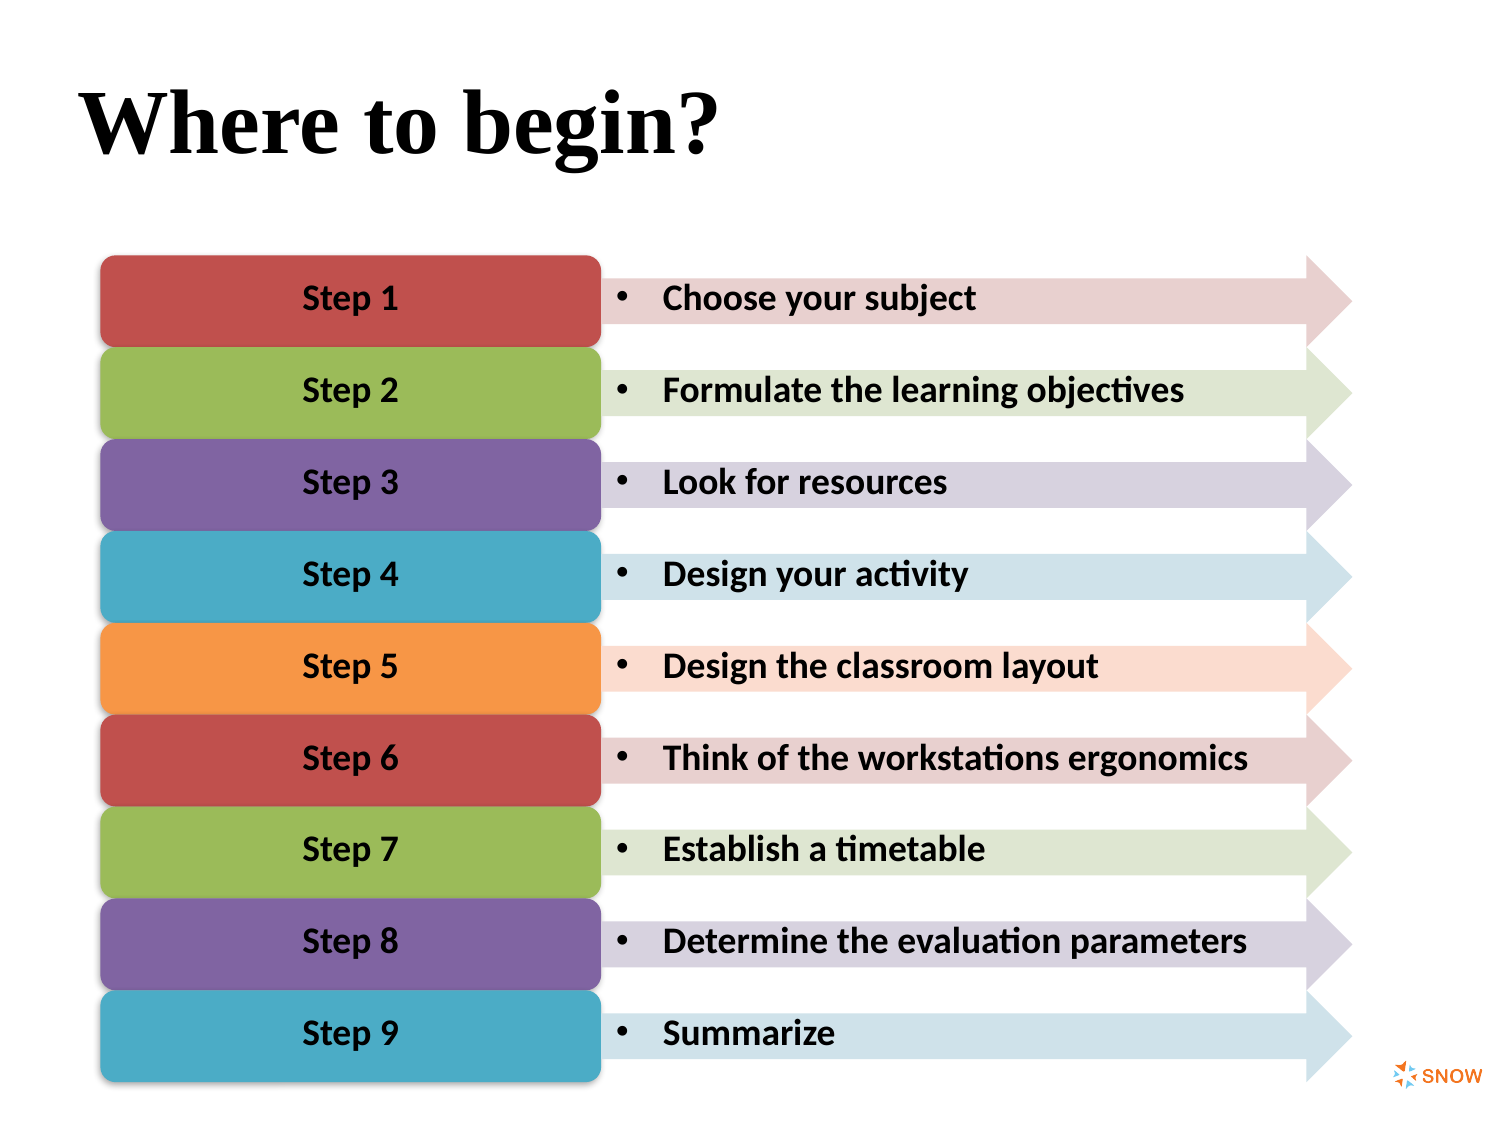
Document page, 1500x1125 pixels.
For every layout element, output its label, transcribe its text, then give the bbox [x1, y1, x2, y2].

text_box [100, 255, 1353, 1083]
picture [1376, 1035, 1500, 1125]
text_box Where to begin? [62, 54, 1200, 180]
